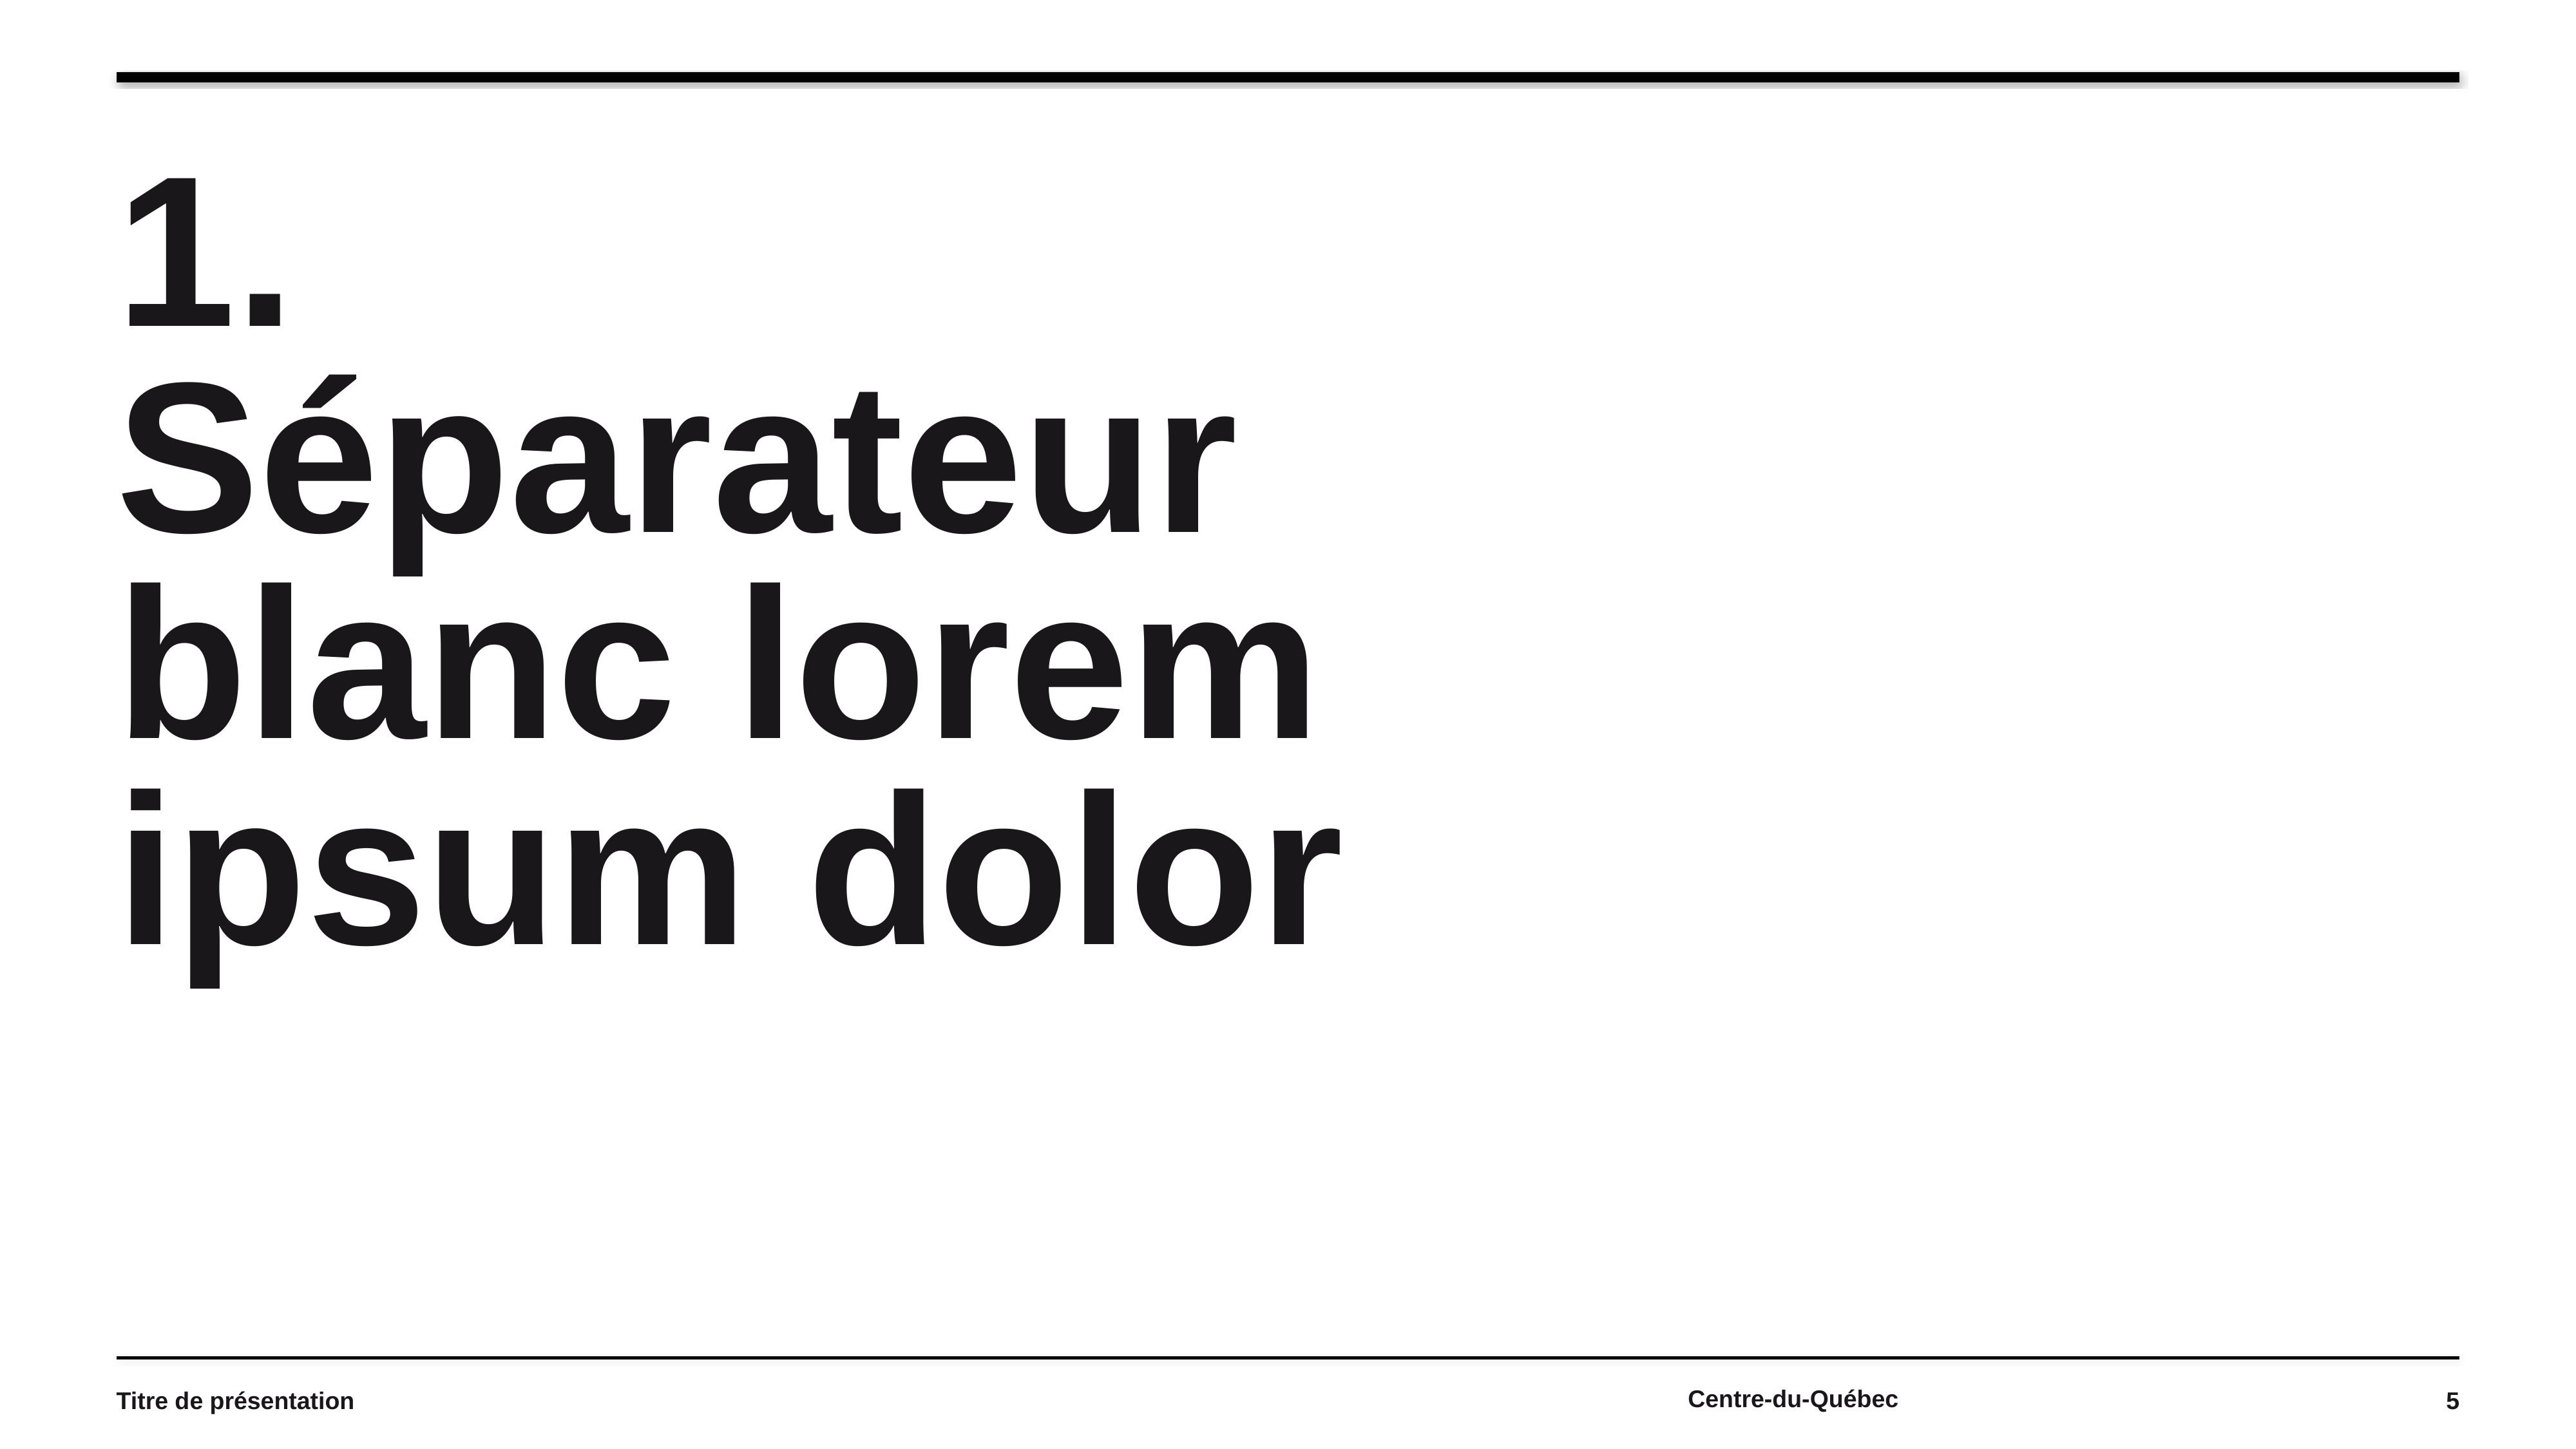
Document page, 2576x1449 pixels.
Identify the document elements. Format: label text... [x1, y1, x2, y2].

footer Titre de présentation [116, 1383, 1566, 1416]
slide_number 5 [2394, 1383, 2460, 1416]
title 1. Séparateur blanc lorem ipsum dolor [116, 161, 1687, 1302]
